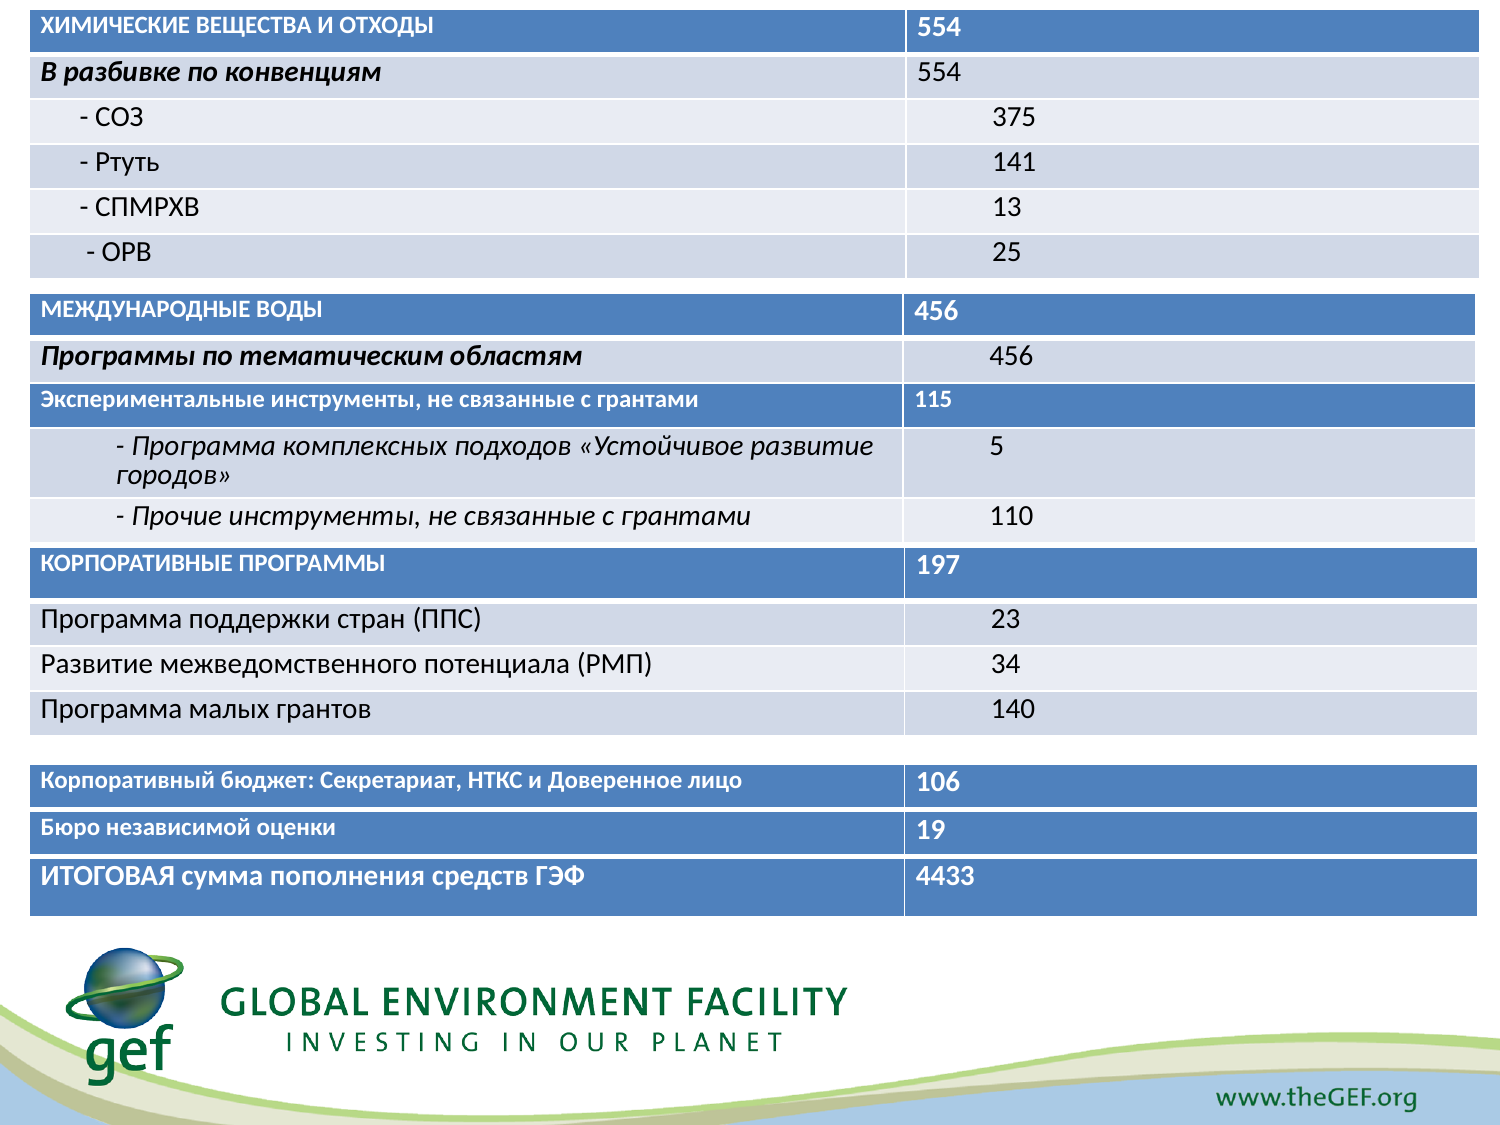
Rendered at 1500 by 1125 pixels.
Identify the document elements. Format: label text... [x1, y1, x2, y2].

table_header ХИМИЧЕСКИЕ ВЕЩЕСТВА И ОТХОДЫ [30, 10, 905, 52]
table_cell 115 [904, 384, 1475, 427]
table_cell 375 [907, 100, 1479, 143]
table_cell Программа малых грантов [30, 692, 904, 735]
table_header 197 [905, 548, 1477, 598]
table_cell 13 [907, 190, 1479, 233]
table_header Бюро независимой оценки [30, 812, 904, 854]
table_cell - Ртуть [30, 145, 905, 188]
table_cell - Программа комплексных подходов «Устойчивое развитие городов» [30, 429, 902, 497]
table_header 4433 [905, 859, 1477, 916]
table_cell Программы по тематическим областям [30, 341, 902, 382]
table_cell Программа поддержки стран (ППС) [30, 604, 904, 645]
table_cell 25 [907, 235, 1479, 278]
table_header Корпоративный бюджет: Секретариат, НТКС и Доверенное лицо [30, 765, 904, 807]
table_cell 34 [905, 647, 1477, 690]
table_cell 140 [905, 692, 1477, 735]
table_header 456 [904, 294, 1475, 335]
table_header 554 [907, 10, 1479, 52]
table_cell В разбивке по конвенциям [30, 57, 905, 98]
picture [0, 920, 1500, 1125]
table_cell Экспериментальные инструменты, не связанные с грантами [30, 384, 902, 427]
table_cell - СПМРХВ [30, 190, 905, 233]
table_cell 23 [905, 604, 1477, 645]
table_header 19 [905, 812, 1477, 854]
table_header МЕЖДУНАРОДНЫЕ ВОДЫ [30, 294, 902, 335]
table_cell 110 [904, 499, 1475, 542]
table_header 106 [905, 765, 1477, 807]
table_cell - СОЗ [30, 100, 905, 143]
table_cell 554 [907, 57, 1479, 98]
table_cell 5 [904, 429, 1475, 497]
table_cell - ОРВ [30, 235, 905, 278]
table_cell 456 [904, 341, 1475, 382]
table_cell - Прочие инструменты, не связанные с грантами [30, 499, 902, 542]
table_cell 141 [907, 145, 1479, 188]
table_cell Развитие межведомственного потенциала (РМП) [30, 647, 904, 690]
table_header ИТОГОВАЯ сумма пополнения средств ГЭФ [30, 859, 904, 916]
table_header КОРПОРАТИВНЫЕ ПРОГРАММЫ [30, 548, 904, 598]
